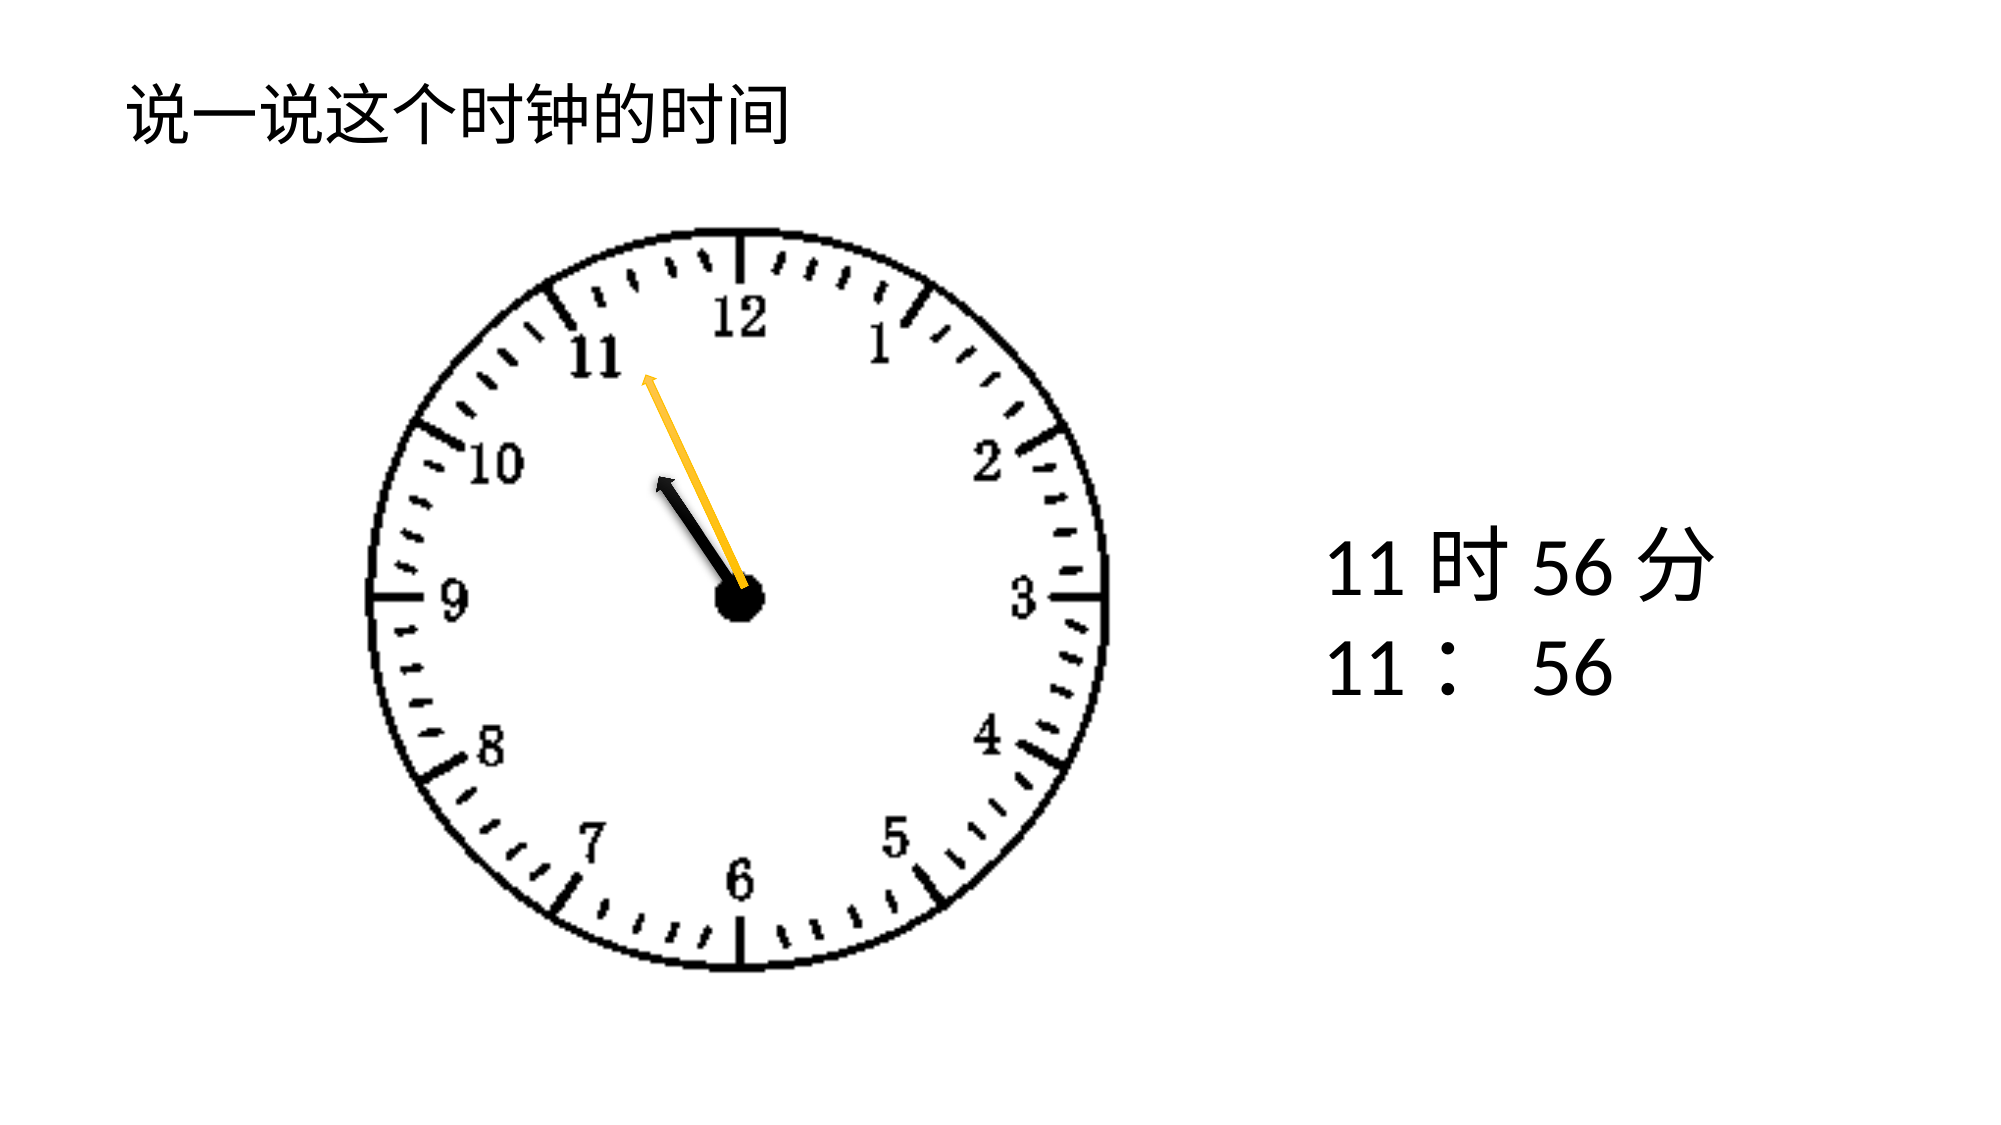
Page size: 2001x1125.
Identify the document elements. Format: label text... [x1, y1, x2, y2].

text_box 11时56分 11：56 [1307, 504, 1906, 720]
text_box 说一说这个时钟的时间 [109, 65, 813, 161]
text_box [362, 220, 1122, 982]
